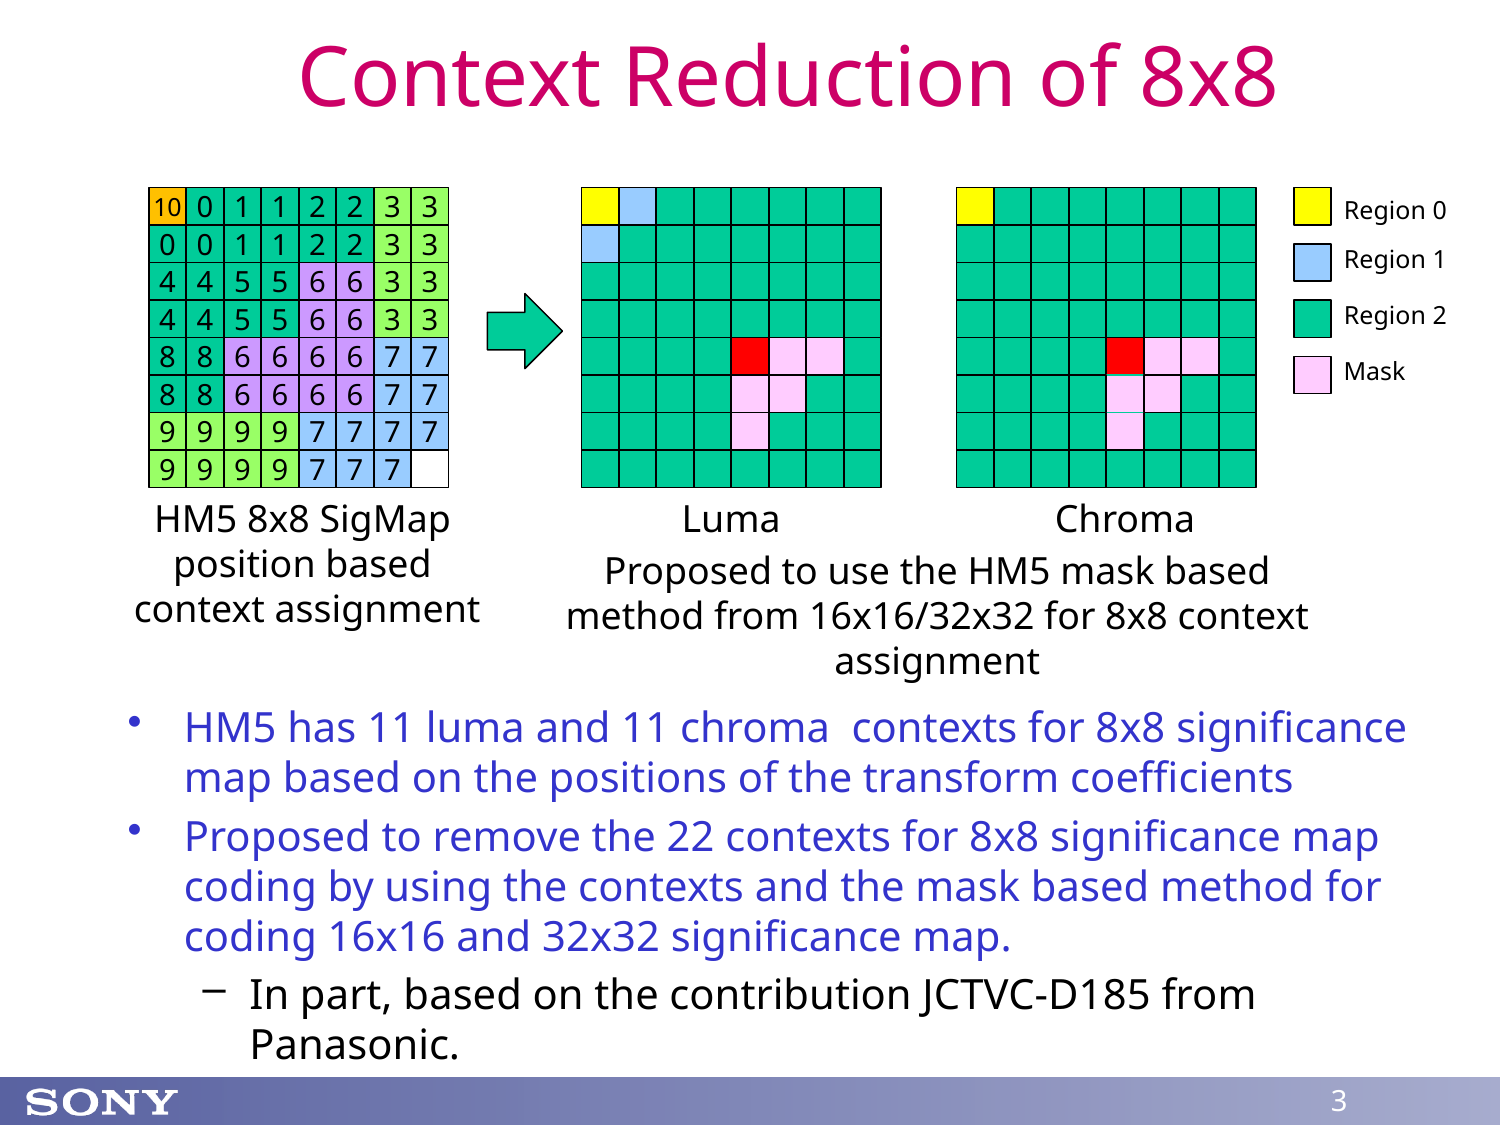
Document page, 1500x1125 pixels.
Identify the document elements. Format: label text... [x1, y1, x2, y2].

text_box [487, 293, 563, 369]
text_box Luma [618, 497, 844, 539]
text_box HM5 8x8 SigMap position based context assignment [14, 487, 600, 638]
text_box [1293, 356, 1332, 394]
slide_number 3 [1049, 1074, 1363, 1125]
text_box [1293, 299, 1332, 338]
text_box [580, 187, 882, 488]
text_box [1293, 243, 1332, 282]
text_box Region 0 [1329, 187, 1462, 233]
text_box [148, 187, 449, 488]
text_box Region 1 [1329, 235, 1462, 281]
text_box Region 2 [1329, 292, 1462, 337]
list HM5 has 11 luma and 11 chroma contexts for 8x8 significance map based on the positions of the transform coefficients Proposed to remove the 22 contexts for 8x8 significance map coding by using the contexts and the mask based method for coding 16x16 and 32x32 significance map. In part, based on the contribution JCTVC-D185 from Panasonic. [112, 693, 1426, 1069]
text_box Proposed to use the HM5 mask based method from 16x16/32x32 for 8x8 context assignment [524, 539, 1350, 690]
text_box Chroma [1012, 497, 1238, 539]
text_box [955, 187, 1257, 488]
picture [26, 1088, 178, 1116]
text_box Mask [1328, 348, 1421, 393]
text_box [1293, 187, 1329, 225]
title Context Reduction of 8x8 [161, 14, 1438, 132]
